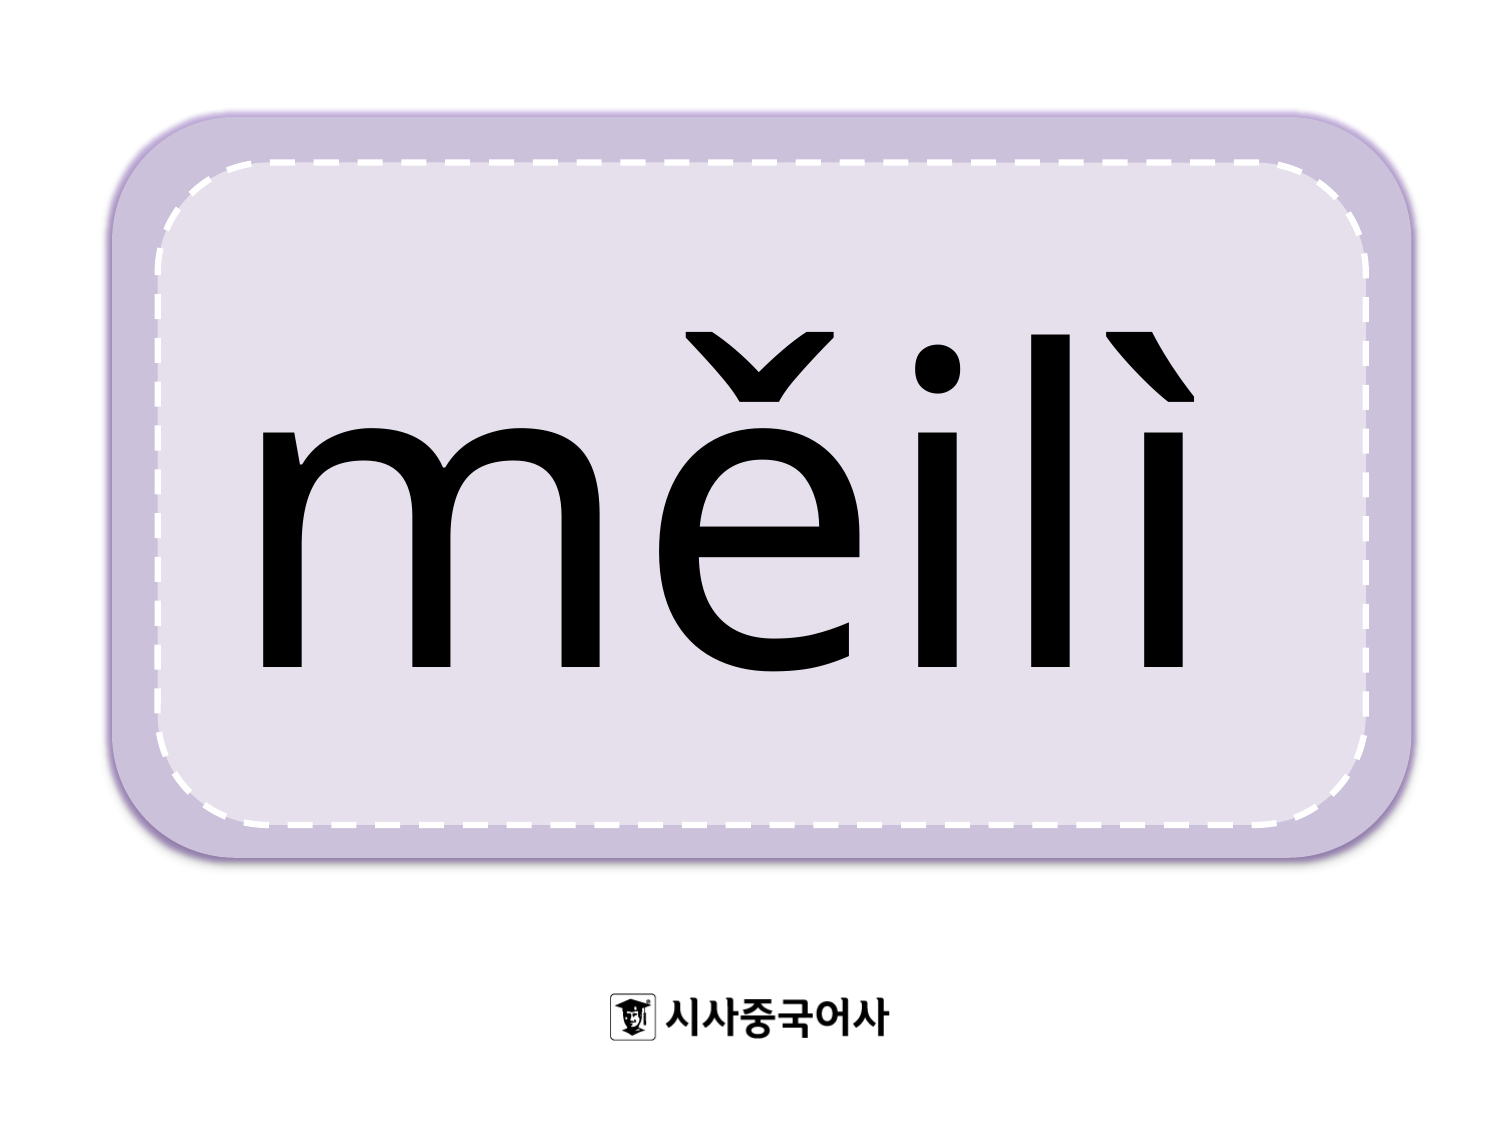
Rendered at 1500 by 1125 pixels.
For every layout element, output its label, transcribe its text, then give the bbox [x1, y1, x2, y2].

text_box měilì [162, 160, 1371, 824]
picture [602, 987, 898, 1047]
